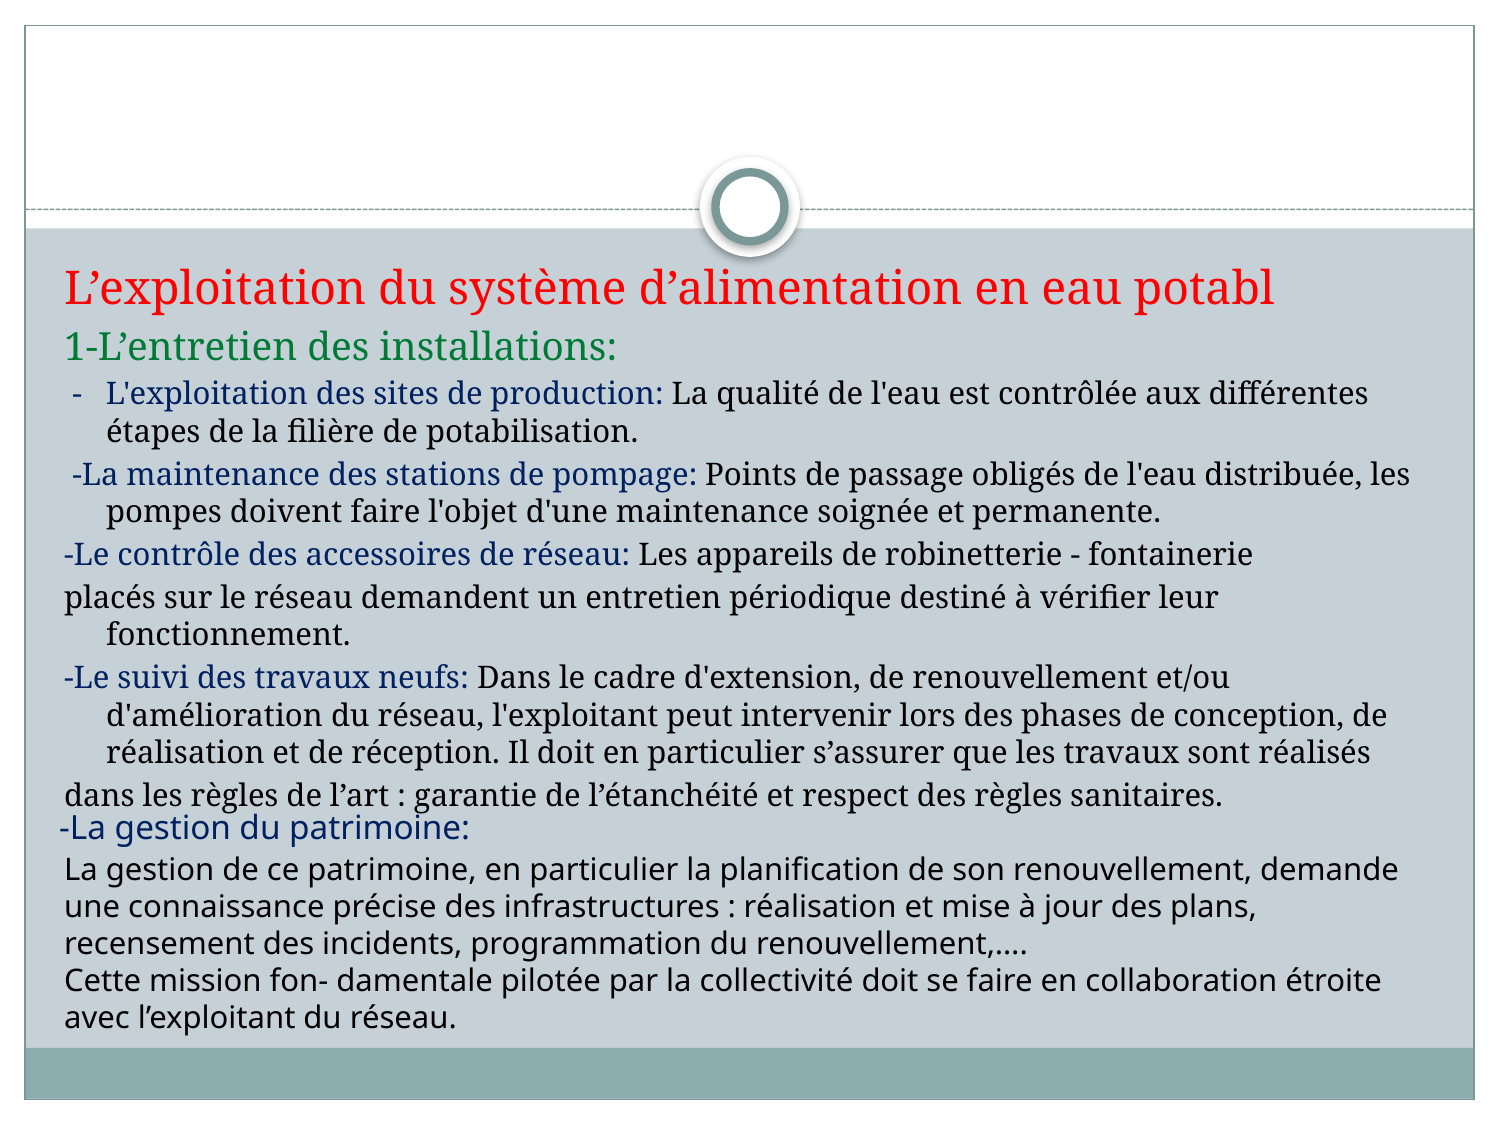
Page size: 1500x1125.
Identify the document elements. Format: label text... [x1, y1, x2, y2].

list L’exploitation du système d’alimentation en eau potabl 1-L’entretien des installations: - L'exploitation des sites de production: La qualité de l'eau est contrôlée aux différentes étapes de la filière de potabilisation. -La maintenance des stations de pompage: Points de passage obligés de l'eau distribuée, les pompes doivent faire l'objet d'une maintenance soignée et permanente. -Le contrôle des accessoires de réseau: Les appareils de robinetterie - fontainerie placés sur le réseau demandent un entretien périodique destiné à vérifier leur fonctionnement. -Le suivi des travaux neufs: Dans le cadre d'extension, de renouvellement et/ou d'amélioration du réseau, l'exploitant peut intervenir lors des phases de conception, de réalisation et de réception. Il doit en particulier s’assurer que les travaux sont réalisés dans les règles de l’art : garantie de l’étanchéité et respect des règles sanitaires. La gestion de ce patrimoine, en particulier la planification de son renouvellement, demande une connaissance précise des infrastructures : réalisation et mise à jour des plans, recensement des incidents, programmation du renouvellement,…. Cette mission fon- damentale pilotée par la collectivité doit se faire en collaboration étroite avec l’exploitant du réseau. [49, 250, 1445, 1059]
text_box -La gestion du patrimoine: [44, 798, 486, 854]
